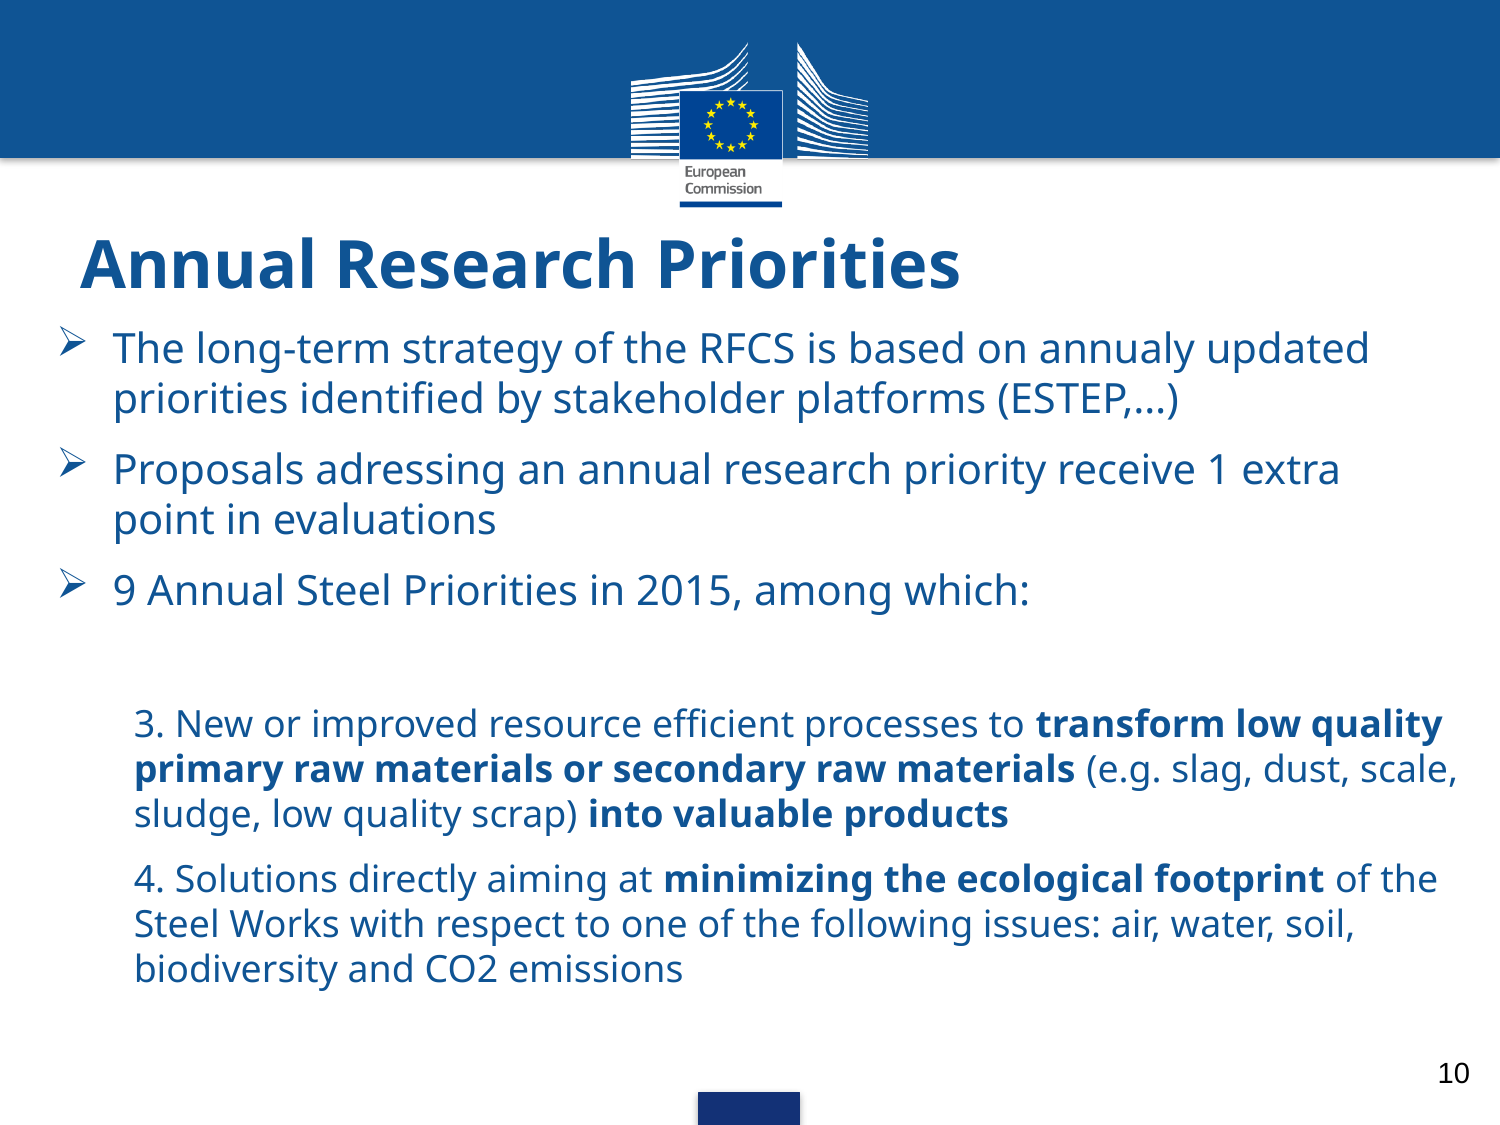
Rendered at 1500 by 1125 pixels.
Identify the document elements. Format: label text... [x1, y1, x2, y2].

slide_number 10 [1376, 1046, 1486, 1125]
picture [631, 42, 868, 208]
title Annual Research Priorities [64, 208, 1415, 314]
list The long-term strategy of the RFCS is based on annualy updated priorities identified by stakeholder platforms (ESTEP,…) Proposals adressing an annual research priority receive 1 extra point in evaluations 9 Annual Steel Priorities in 2015, among which: [41, 314, 1447, 1071]
text_box 3. New or improved resource efficient processes to transform low quality primary raw materials or secondary raw materials (e.g. slag, dust, scale, sludge, low quality scrap) into valuable products 4. Solutions directly aiming at minimizing the ecological footprint of the Steel Works with respect to one of the following issues: air, water, soil, biodiversity and CO2 emissions [118, 692, 1483, 1036]
